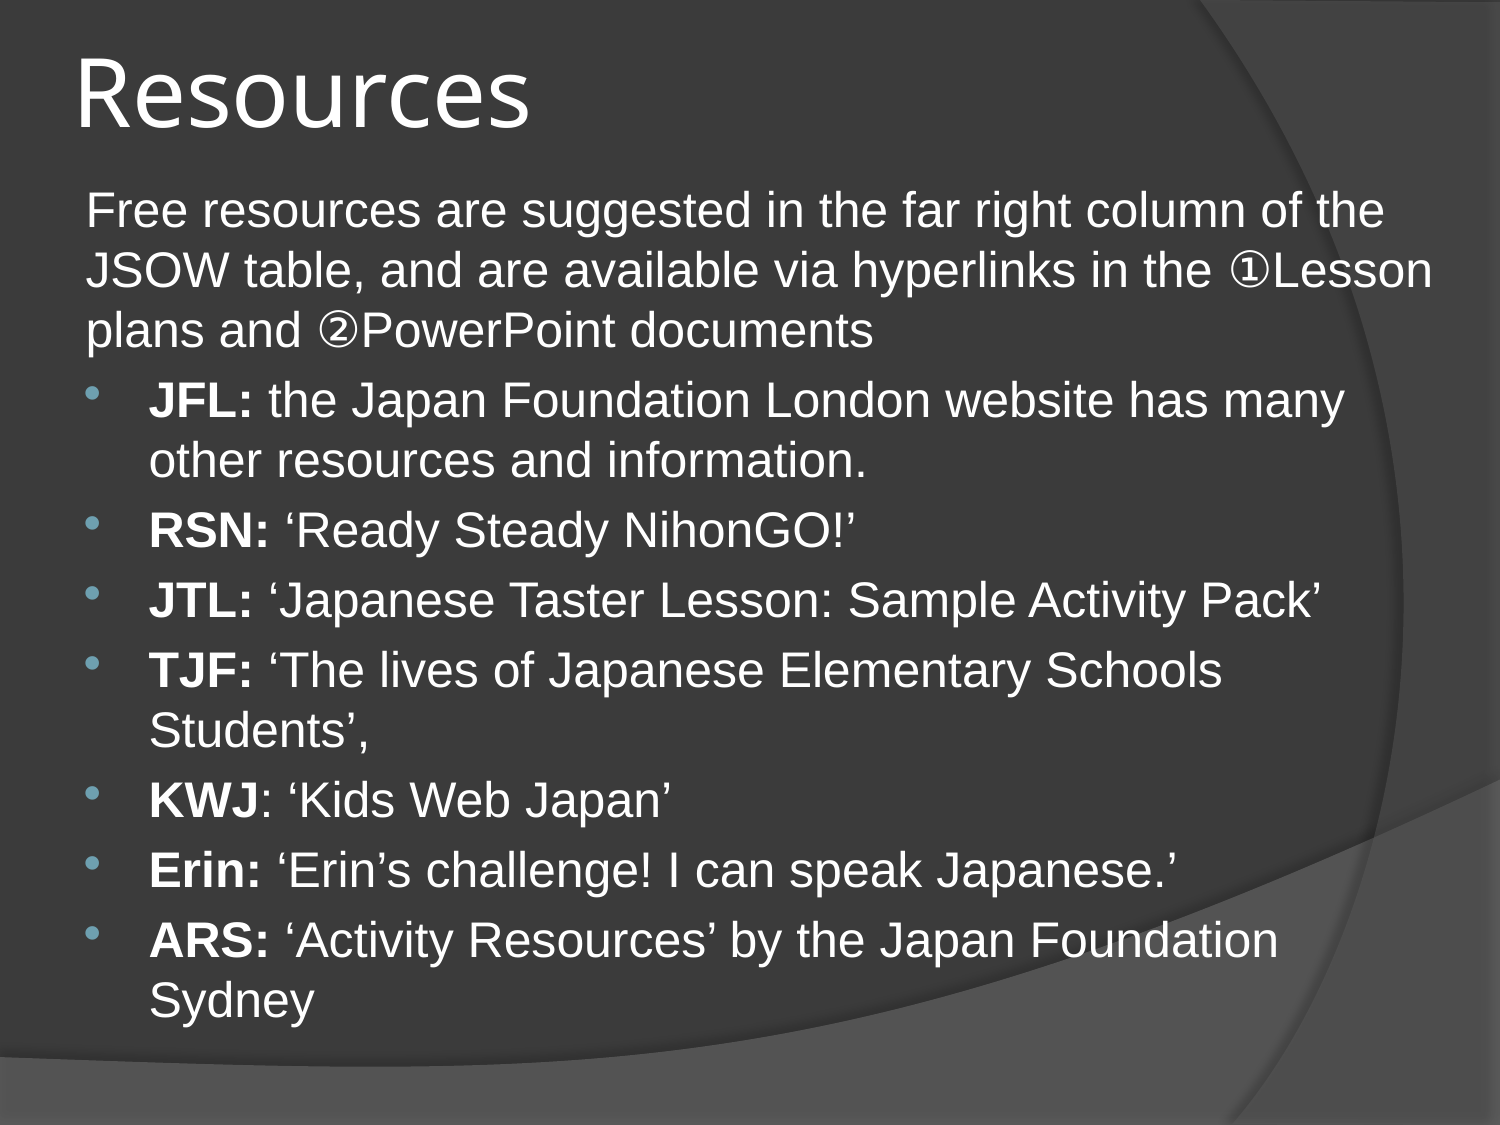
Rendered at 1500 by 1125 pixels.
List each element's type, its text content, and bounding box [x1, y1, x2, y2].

title Resources [64, 7, 1290, 170]
list Free resources are suggested in the far right column of the JSOW table, and are available via hyperlinks in the ①Lesson plans and ②PowerPoint documents JFL: the Japan Foundation London website has many other resources and information. RSN: ‘Ready Steady NihonGO!’ JTL: ‘Japanese Taster Lesson: Sample Activity Pack’ TJF: ‘The lives of Japanese Elementary Schools Students’, KWJ: ‘Kids Web Japan’ Erin: ‘Erin’s challenge! I can speak Japanese.’ ARS: ‘Activity Resources’ by the Japan Foundation Sydney [64, 170, 1473, 1021]
